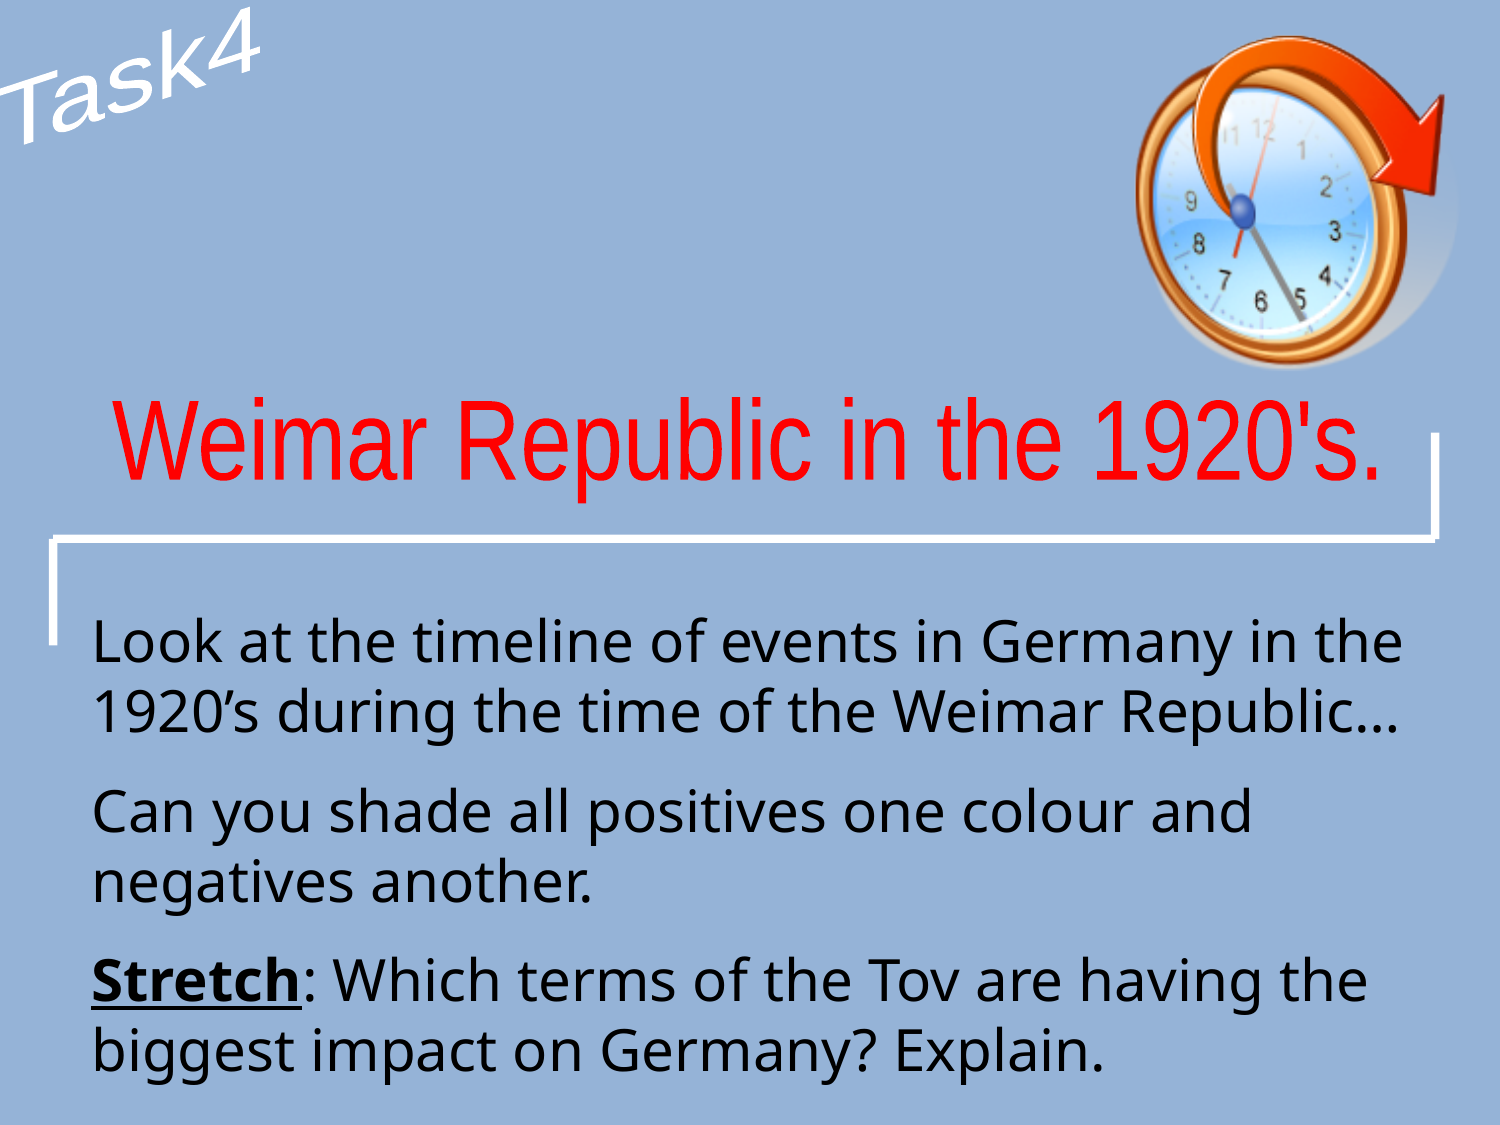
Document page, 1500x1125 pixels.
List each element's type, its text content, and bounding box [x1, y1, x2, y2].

picture [1115, 28, 1471, 384]
text_box Look at the timeline of events in Germany in the 1920’s during the time of the Weimar Republic… Can you shade all positives one colour and negatives another. Stretch: Which terms of the Tov are having the biggest impact on Germany? Explain. [76, 597, 1459, 1091]
